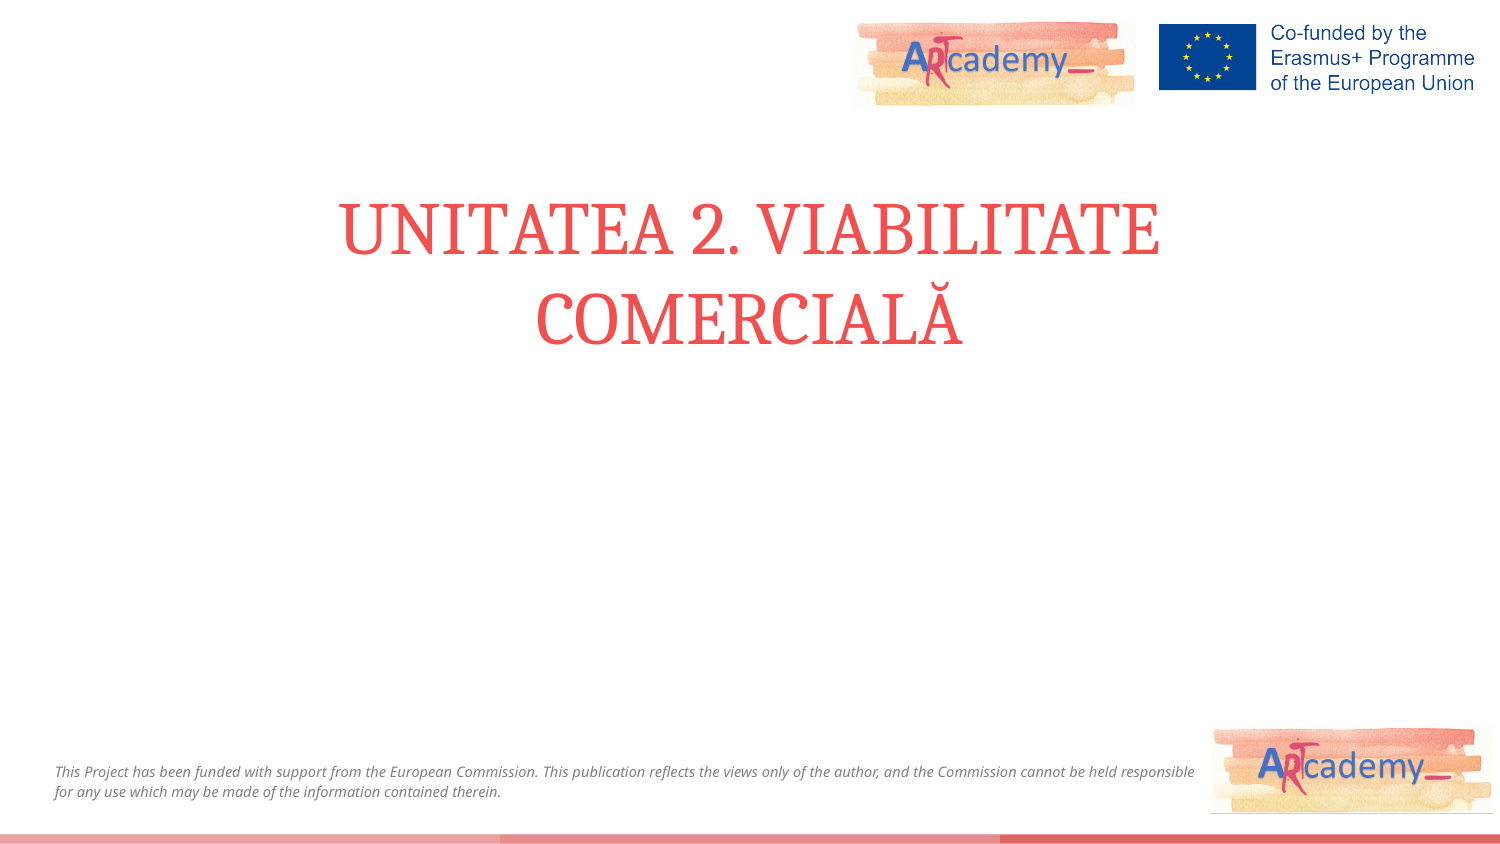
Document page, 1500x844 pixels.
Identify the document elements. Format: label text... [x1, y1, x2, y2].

title UNITATEA 2. VIABILITATE COMERCIALĂ [164, 167, 1336, 375]
picture [1210, 709, 1493, 844]
picture [854, 2, 1137, 138]
picture [1158, 24, 1474, 94]
text_box This Project has been funded with support from the European Commission. This publication reflects the views only of the author, and the Commission cannot be held responsible for any use which may be made of the information contained therein. [39, 754, 1205, 799]
